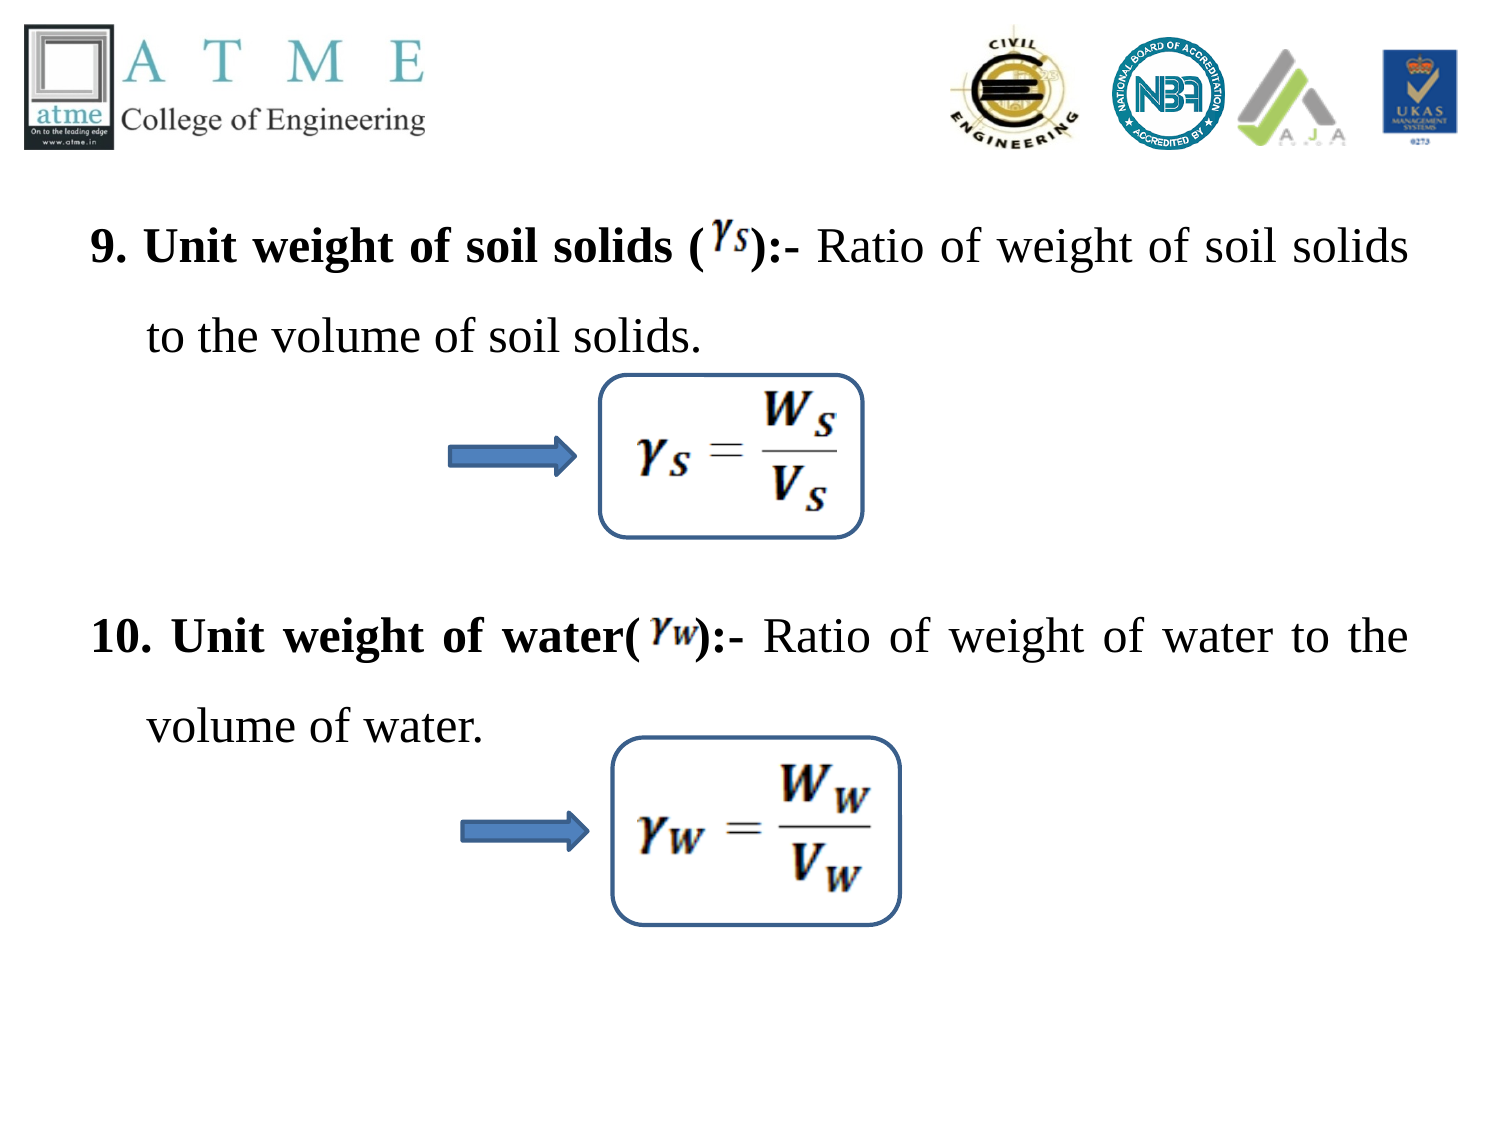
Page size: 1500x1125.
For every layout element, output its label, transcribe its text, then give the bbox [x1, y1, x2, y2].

list 9. Unit weight of soil solids ( ):- Ratio of weight of soil solids to the volume of soil solids. 10. Unit weight of water( ):- Ratio of weight of water to the volume of water. [75, 174, 1425, 1005]
text_box [460, 810, 590, 852]
picture [1184, 109, 1225, 150]
picture [1209, 103, 1218, 120]
text_box [610, 735, 903, 928]
picture [712, 199, 751, 267]
picture [1179, 37, 1225, 79]
picture [649, 599, 702, 652]
text_box [447, 435, 578, 477]
picture [1237, 49, 1458, 146]
picture [637, 387, 837, 526]
picture [637, 762, 876, 905]
text_box [597, 372, 865, 540]
picture [1112, 37, 1213, 150]
picture [24, 24, 425, 150]
picture [950, 24, 1080, 150]
